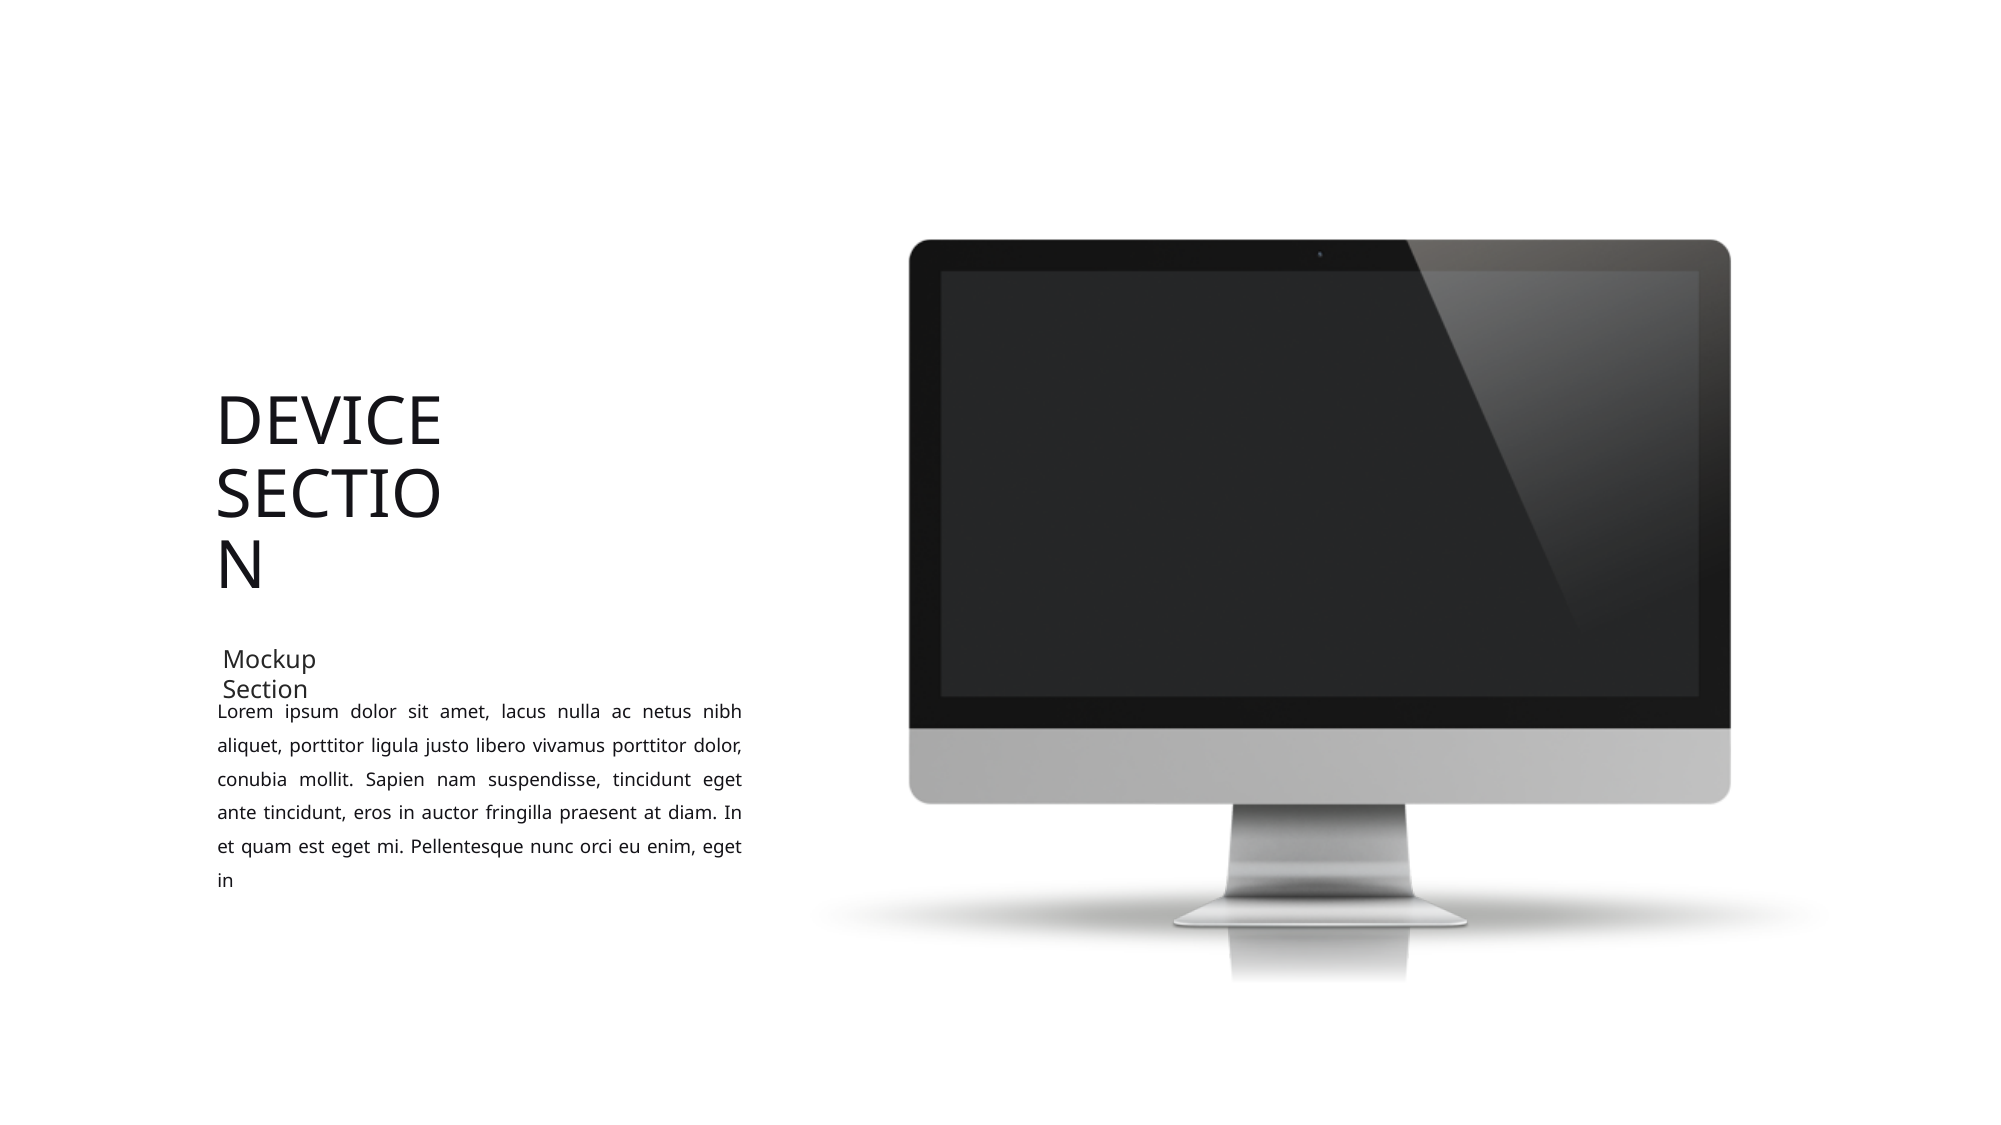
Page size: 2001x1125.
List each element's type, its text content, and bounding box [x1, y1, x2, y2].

text_box DEVICE SECTION [200, 380, 493, 521]
text_box Mockup Section [207, 635, 417, 711]
text_box Lorem ipsum dolor sit amet, lacus nulla ac netus nibh aliquet, porttitor ligula justo libero vivamus porttitor dolor, conubia mollit. Sapien nam suspendisse, tincidunt eget ante tincidunt, eros in auctor fringilla praesent at diam. In et quam est eget mi. Pellentesque nunc orci eu enim, eget in [202, 681, 757, 899]
picture [799, 142, 1835, 1050]
